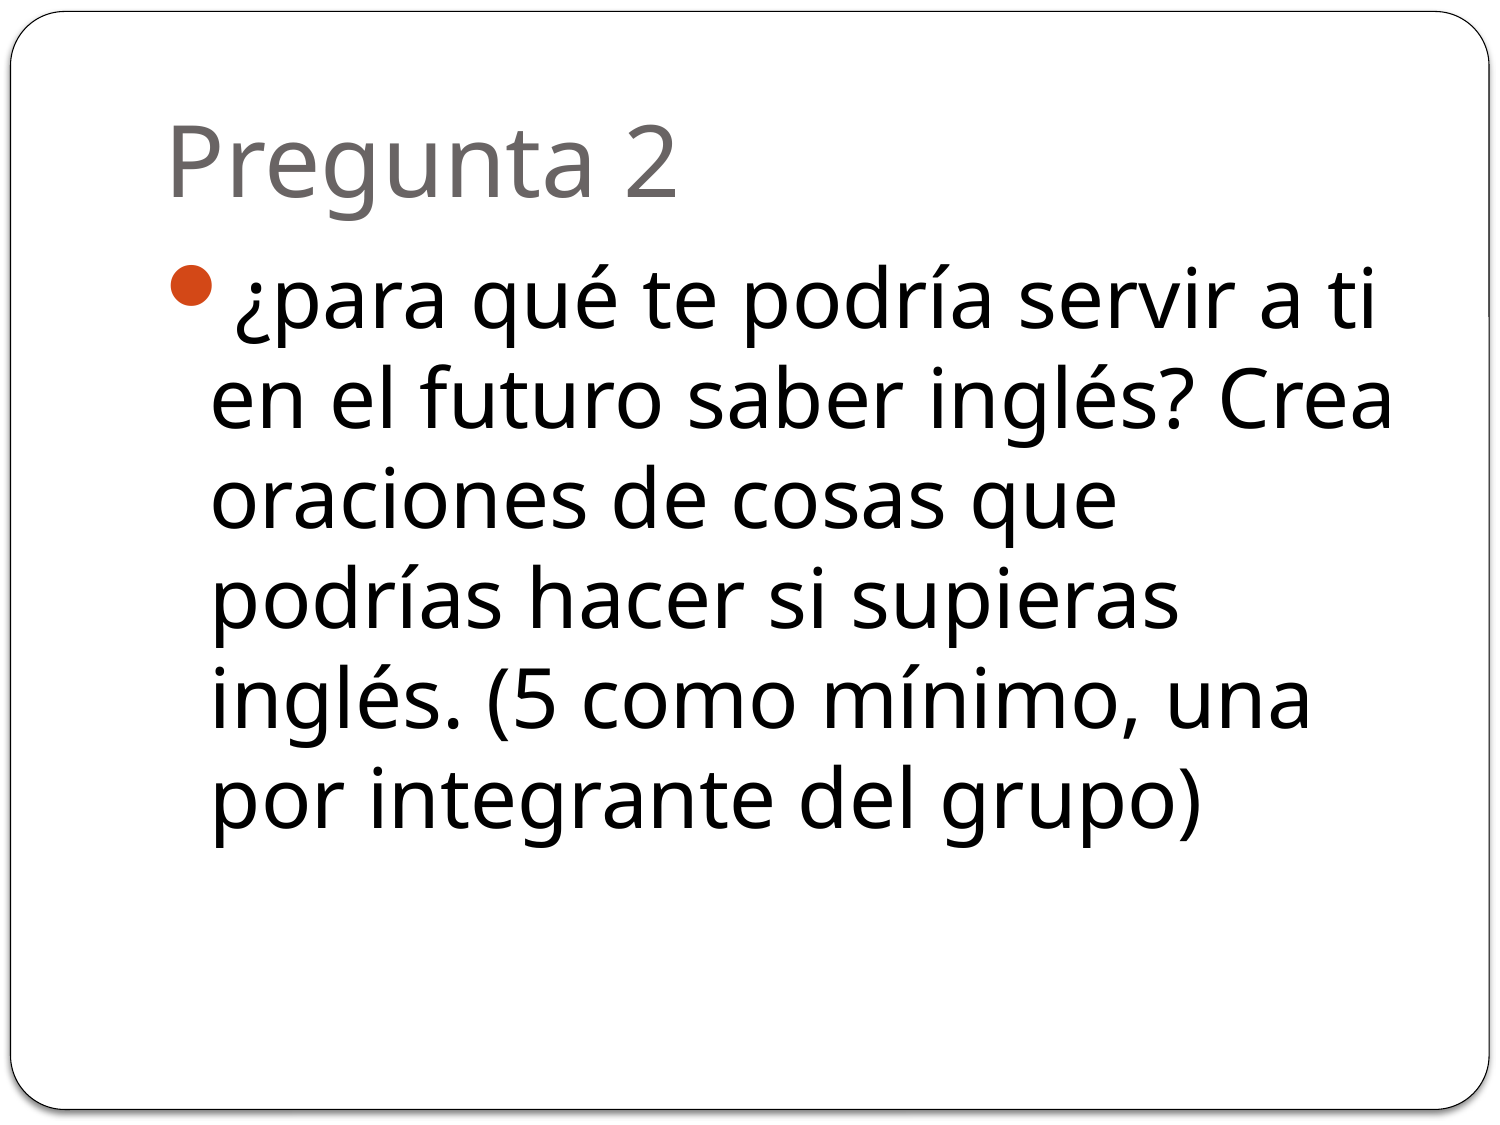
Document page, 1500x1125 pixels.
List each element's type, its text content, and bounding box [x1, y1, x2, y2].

title Pregunta 2 [150, 45, 1425, 233]
list ¿para qué te podría servir a ti en el futuro saber inglés? Crea oraciones de cosas que podrías hacer si supieras inglés. (5 como mínimo, una por integrante del grupo) [150, 237, 1425, 988]
